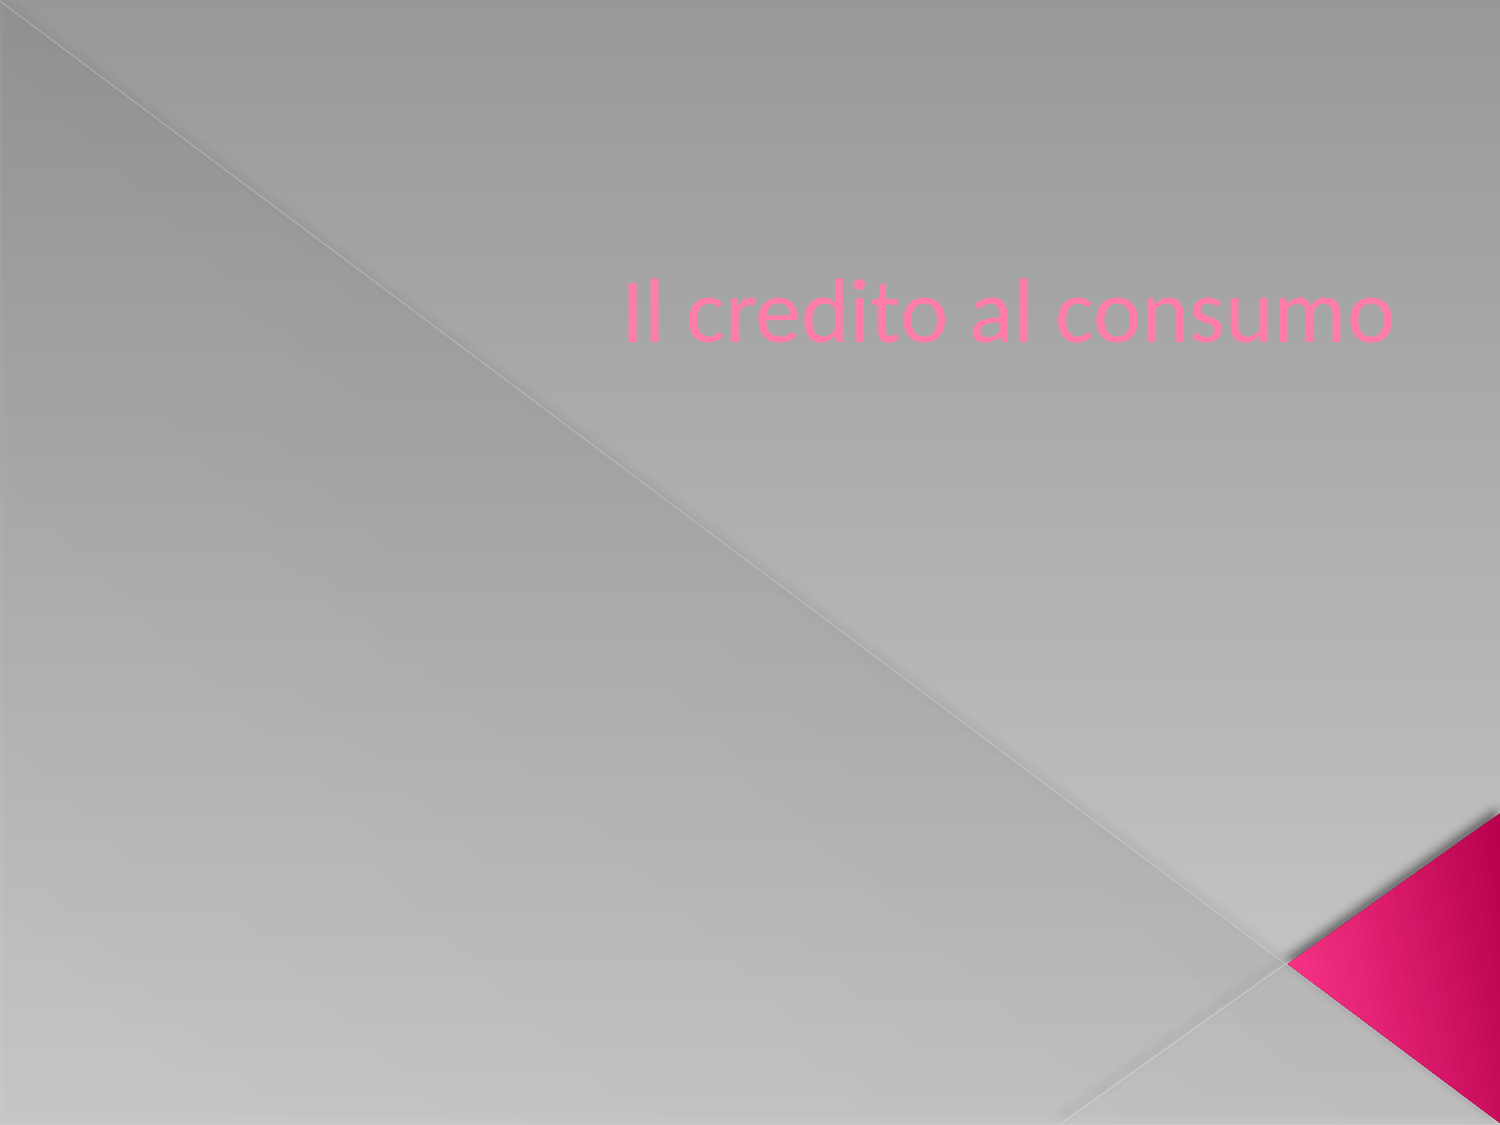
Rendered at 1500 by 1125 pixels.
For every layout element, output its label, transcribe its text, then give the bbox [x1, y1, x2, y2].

title Il credito al consumo [88, 127, 1412, 369]
